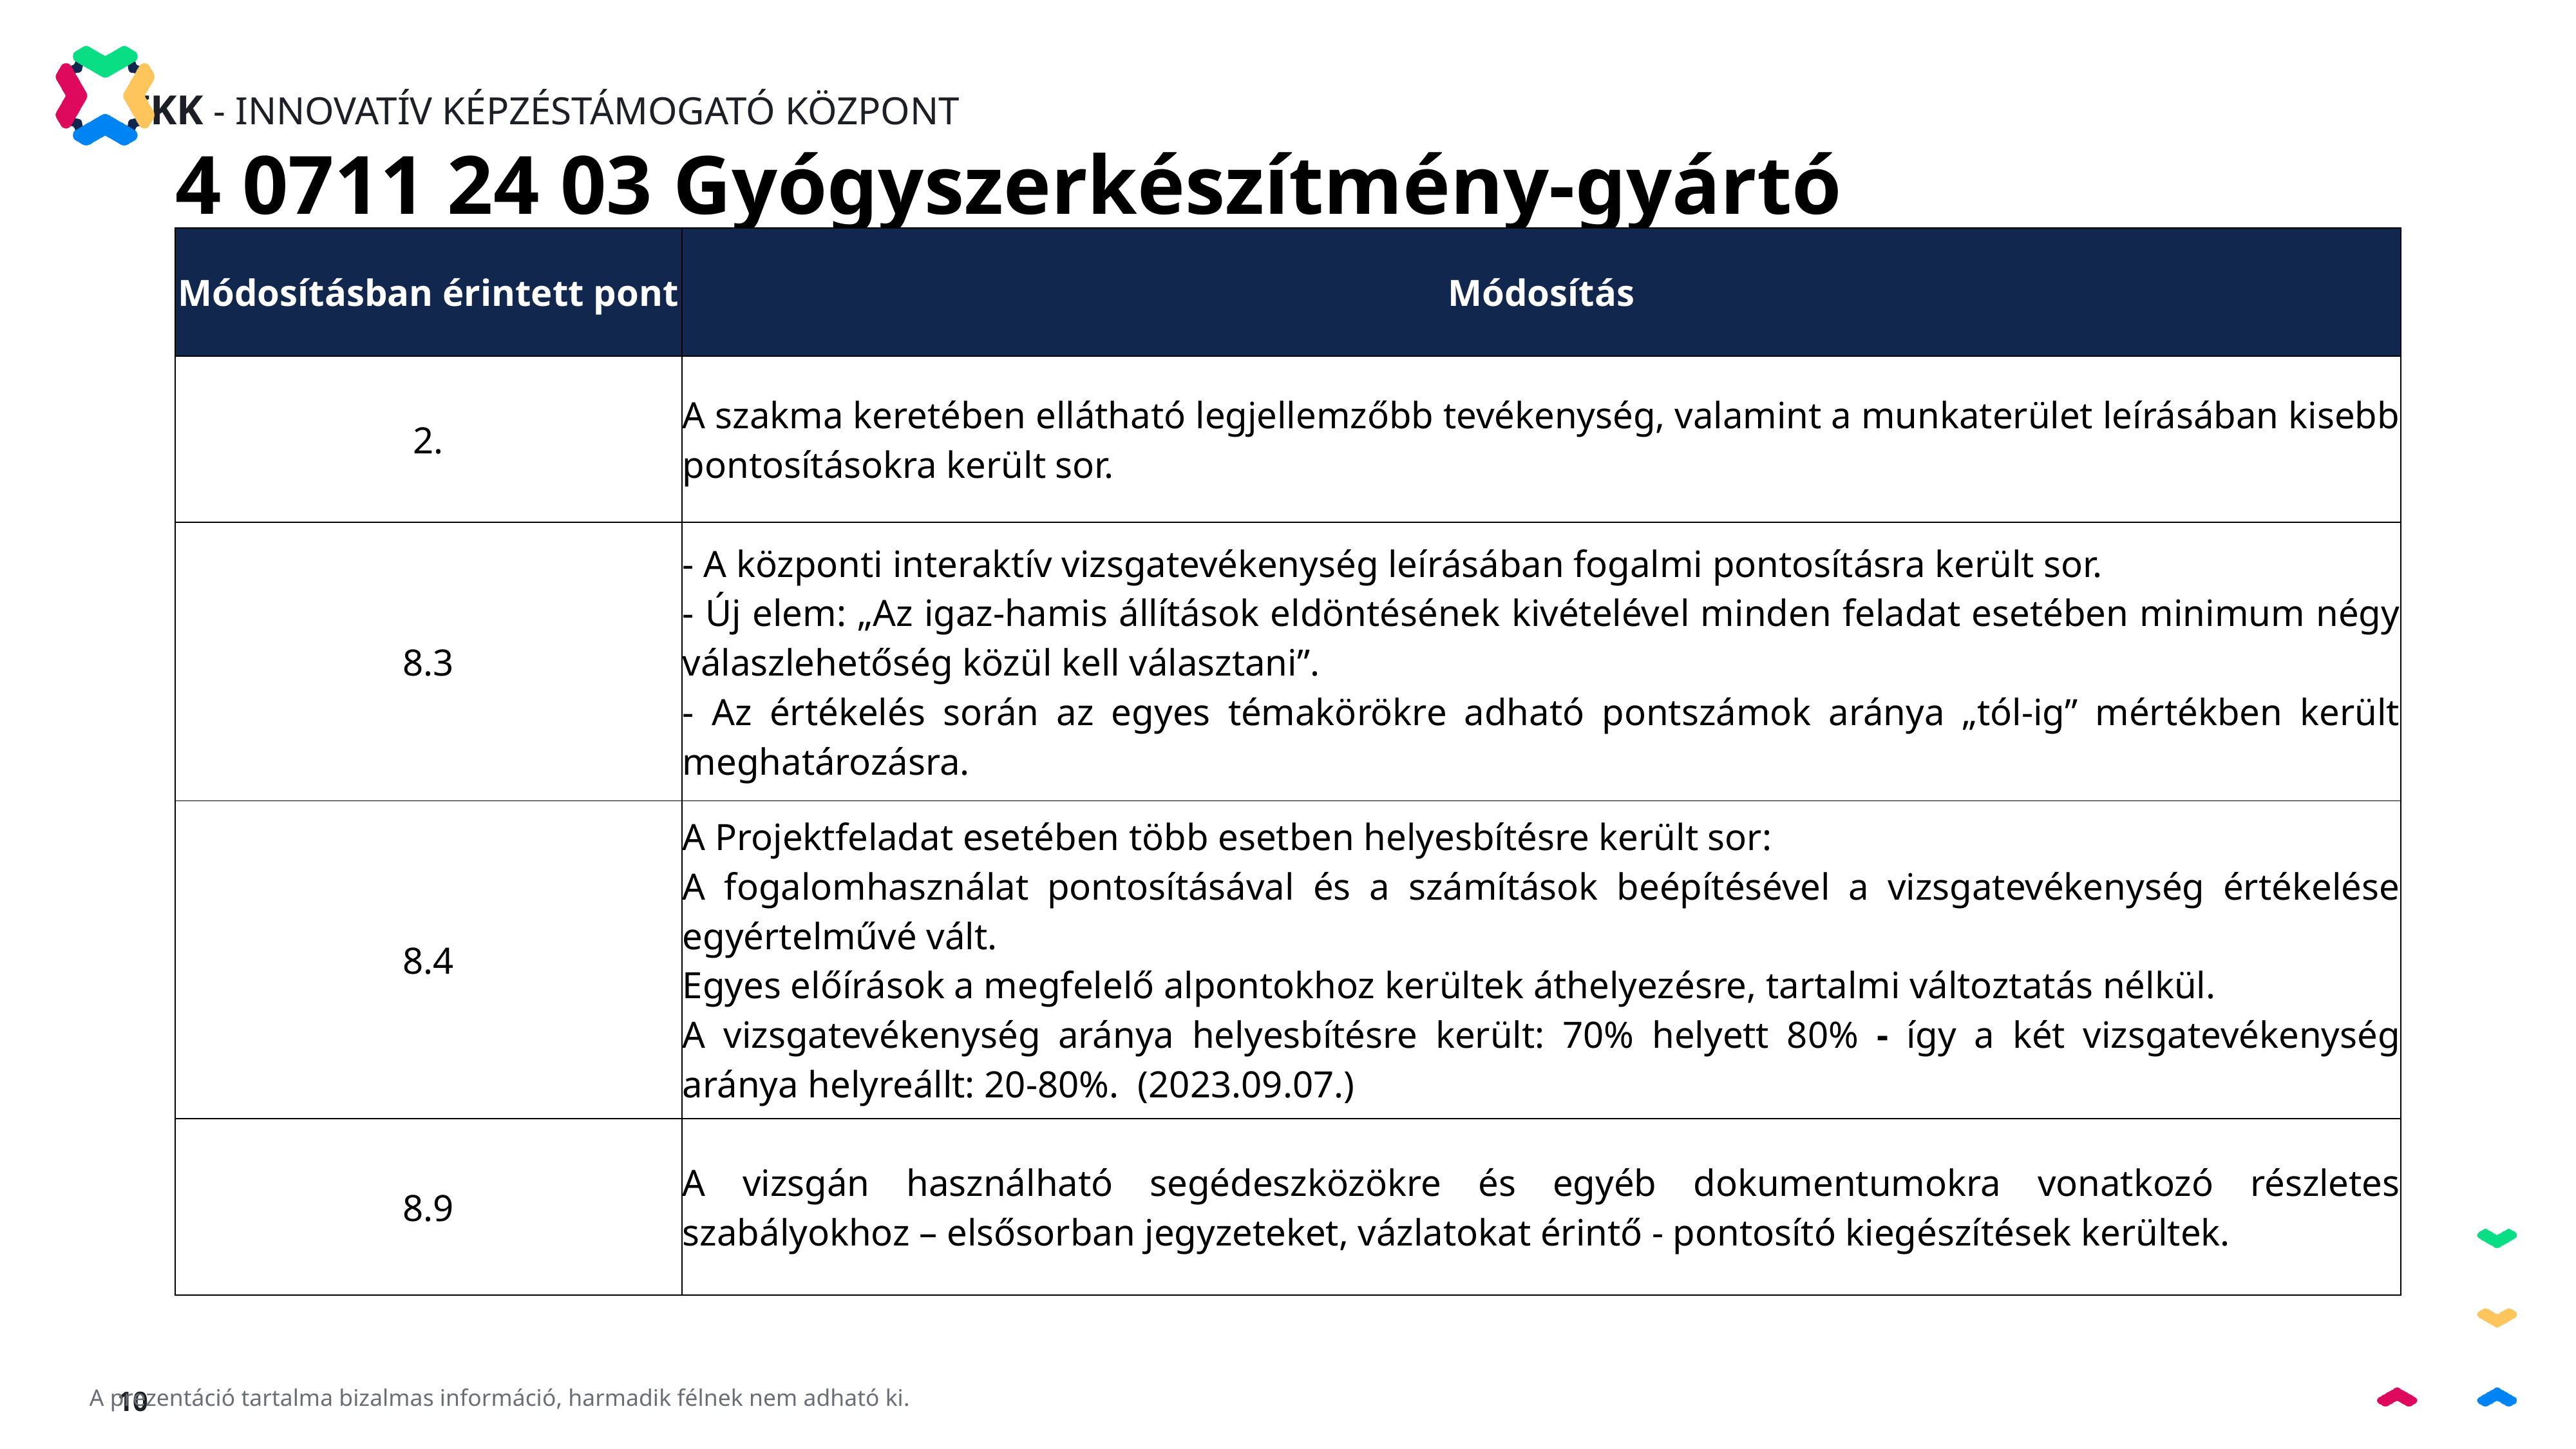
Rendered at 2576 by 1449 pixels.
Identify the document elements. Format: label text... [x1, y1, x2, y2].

table_header Módosítás [683, 229, 2400, 355]
table_cell 2. [176, 357, 681, 522]
list 4 0711 24 03 Gyógyszerkészítmény-gyártó [175, 133, 2559, 244]
table_cell A vizsgán használható segédeszközökre és egyéb dokumentumokra vonatkozó részletes szabályokhoz – elsősorban jegyzeteket, vázlatokat érintő - pontosító kiegészítések kerültek. [683, 1119, 2400, 1294]
table_cell 8.4 [176, 801, 681, 1118]
picture [55, 46, 155, 146]
table_cell 8.3 [176, 523, 681, 800]
picture [2377, 1229, 2517, 1406]
table_cell 8.9 [176, 1119, 681, 1294]
table_cell A szakma keretében ellátható legjellemzőbb tevékenység, valamint a munkaterület leírásában kisebb pontosításokra került sor. [683, 357, 2400, 522]
table_cell A Projektfeladat esetében több esetben helyesbítésre került sor: A fogalomhasználat pontosításával és a számítások beépítésével a vizsgatevékenység értékelése egyértelművé vált. Egyes előírások a megfelelő alpontokhoz kerültek áthelyezésre, tartalmi változtatás nélkül. A vizsgatevékenység aránya helyesbítésre került: 70% helyett 80% - így a két vizsgatevékenység aránya helyreállt: 20-80%. (2023.09.07.) [683, 801, 2400, 1118]
table_header Módosításban érintett pont [176, 229, 681, 355]
table_cell - A központi interaktív vizsgatevékenység leírásában fogalmi pontosításra került sor. - Új elem: „Az igaz-hamis állítások eldöntésének kivételével minden feladat esetében minimum négy válaszlehetőség közül kell választani”. - Az értékelés során az egyes témakörökre adható pontszámok aránya „tól-ig” mértékben került meghatározásra. [683, 523, 2400, 800]
